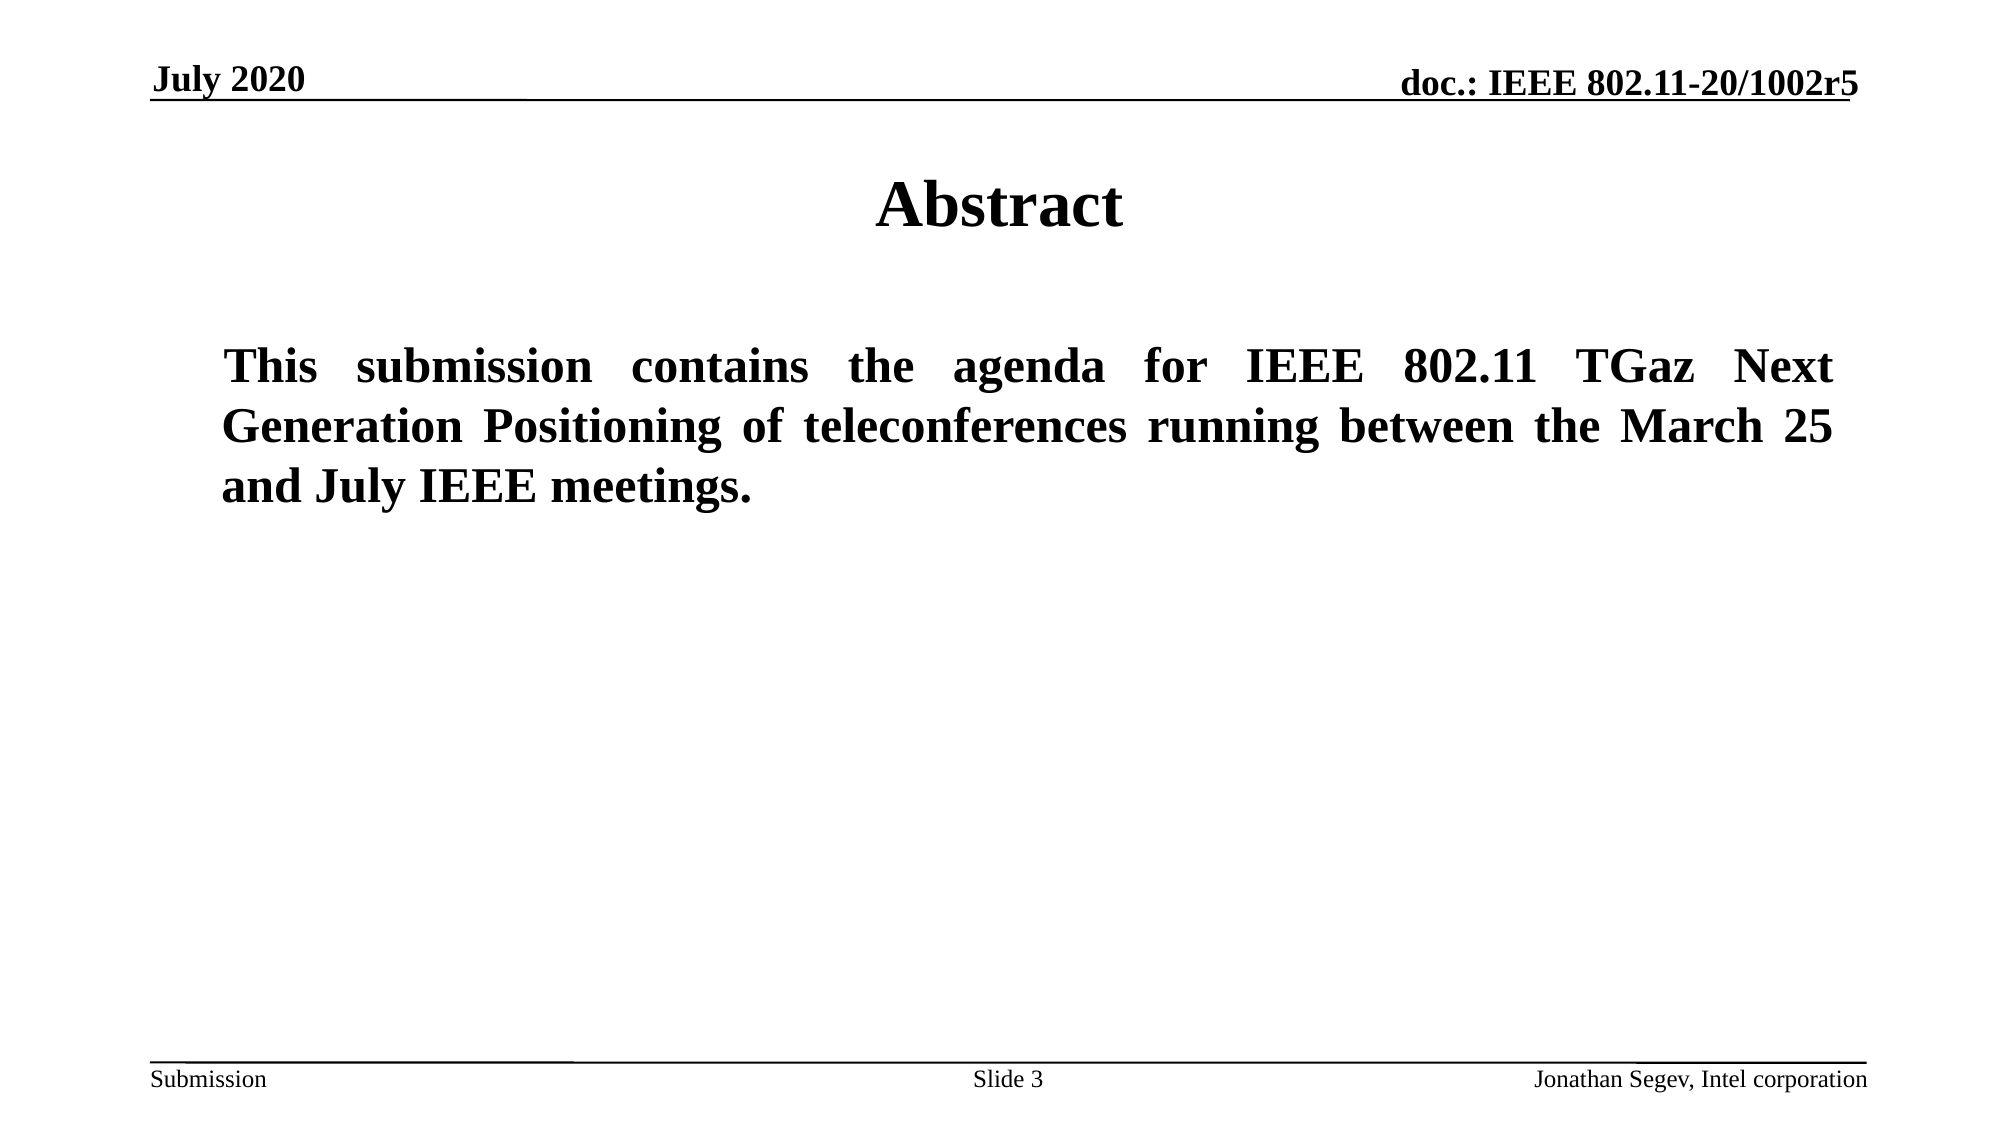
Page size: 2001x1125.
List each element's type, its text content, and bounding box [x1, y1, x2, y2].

footer Jonathan Segev, Intel corporation [1171, 1061, 1869, 1093]
list This submission contains the agenda for IEEE 802.11 TGaz Next Generation Positioning of teleconferences running between the March 25 and July IEEE meetings. [149, 324, 1850, 1000]
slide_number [152, 54, 563, 100]
title Abstract [149, 112, 1850, 288]
slide_number Slide 3 [950, 1061, 1067, 1123]
